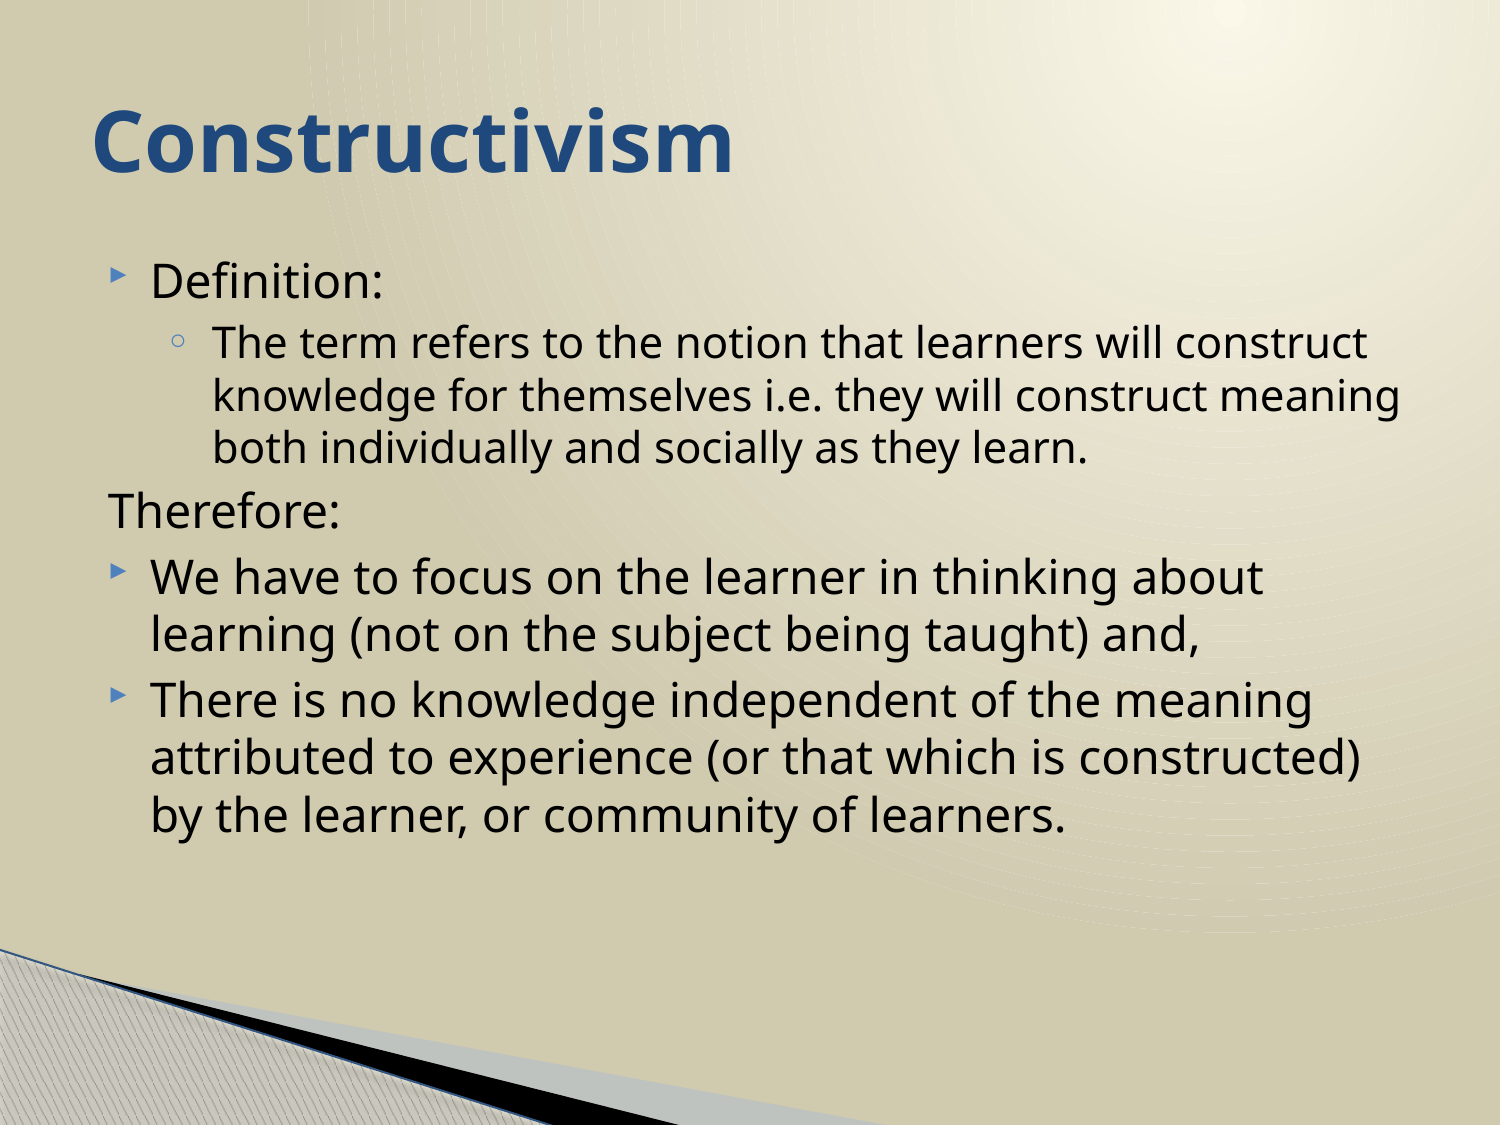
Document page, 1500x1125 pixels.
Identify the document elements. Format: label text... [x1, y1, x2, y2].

title Constructivism [75, 45, 1425, 233]
list Definition: The term refers to the notion that learners will construct knowledge for themselves i.e. they will construct meaning both individually and socially as they learn. Therefore: We have to focus on the learner in thinking about learning (not on the subject being taught) and, There is no knowledge independent of the meaning attributed to experience (or that which is constructed) by the learner, or community of learners. [74, 242, 1426, 986]
